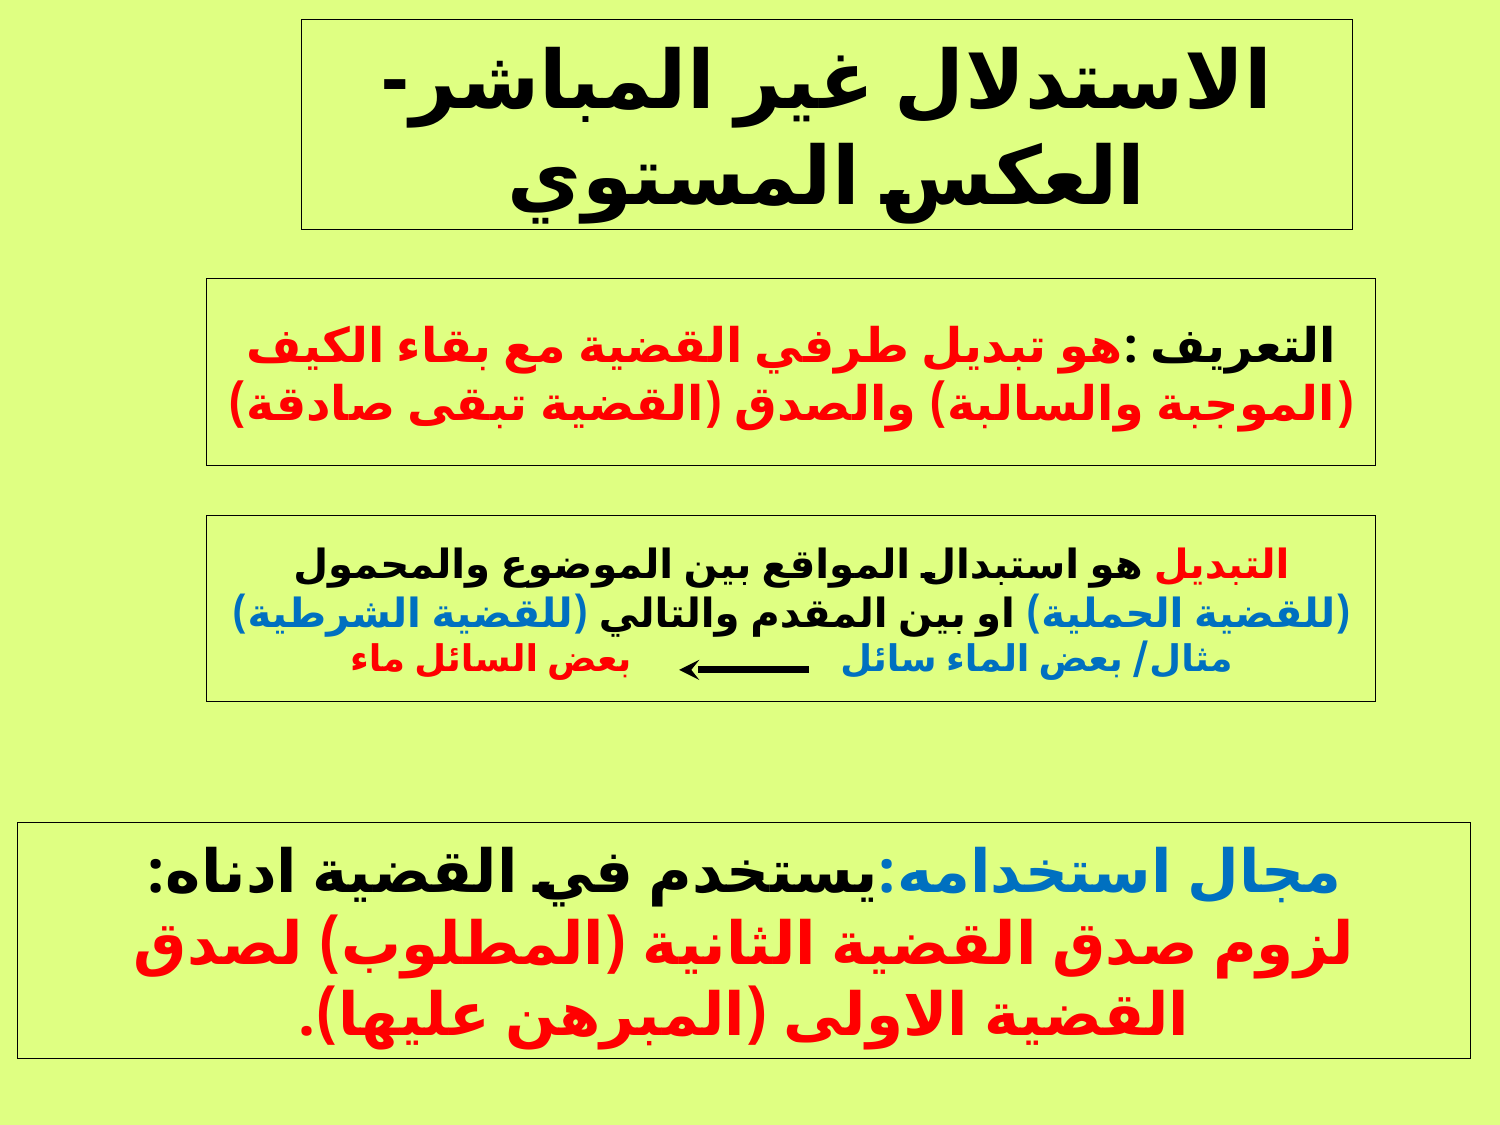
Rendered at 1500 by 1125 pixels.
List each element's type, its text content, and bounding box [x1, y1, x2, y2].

title الاستدلال غير المباشر- العكس المستوي [301, 19, 1353, 230]
text_box مجال استخدامه:يستخدم في القضية ادناه: لزوم صدق القضية الثانية (المطلوب) لصدق القضية الاولى (المبرهن عليها). [17, 822, 1471, 1059]
text_box التبديل هو استبدال المواقع بين الموضوع والمحمول (للقضية الحملية) او بين المقدم والتالي (للقضية الشرطية) مثال/ بعض الماء سائل بعض السائل ماء [206, 515, 1376, 702]
text_box التعريف :هو تبديل طرفي القضية مع بقاء الكيف (الموجبة والسالبة) والصدق (القضية تبقى صادقة) [206, 278, 1376, 466]
